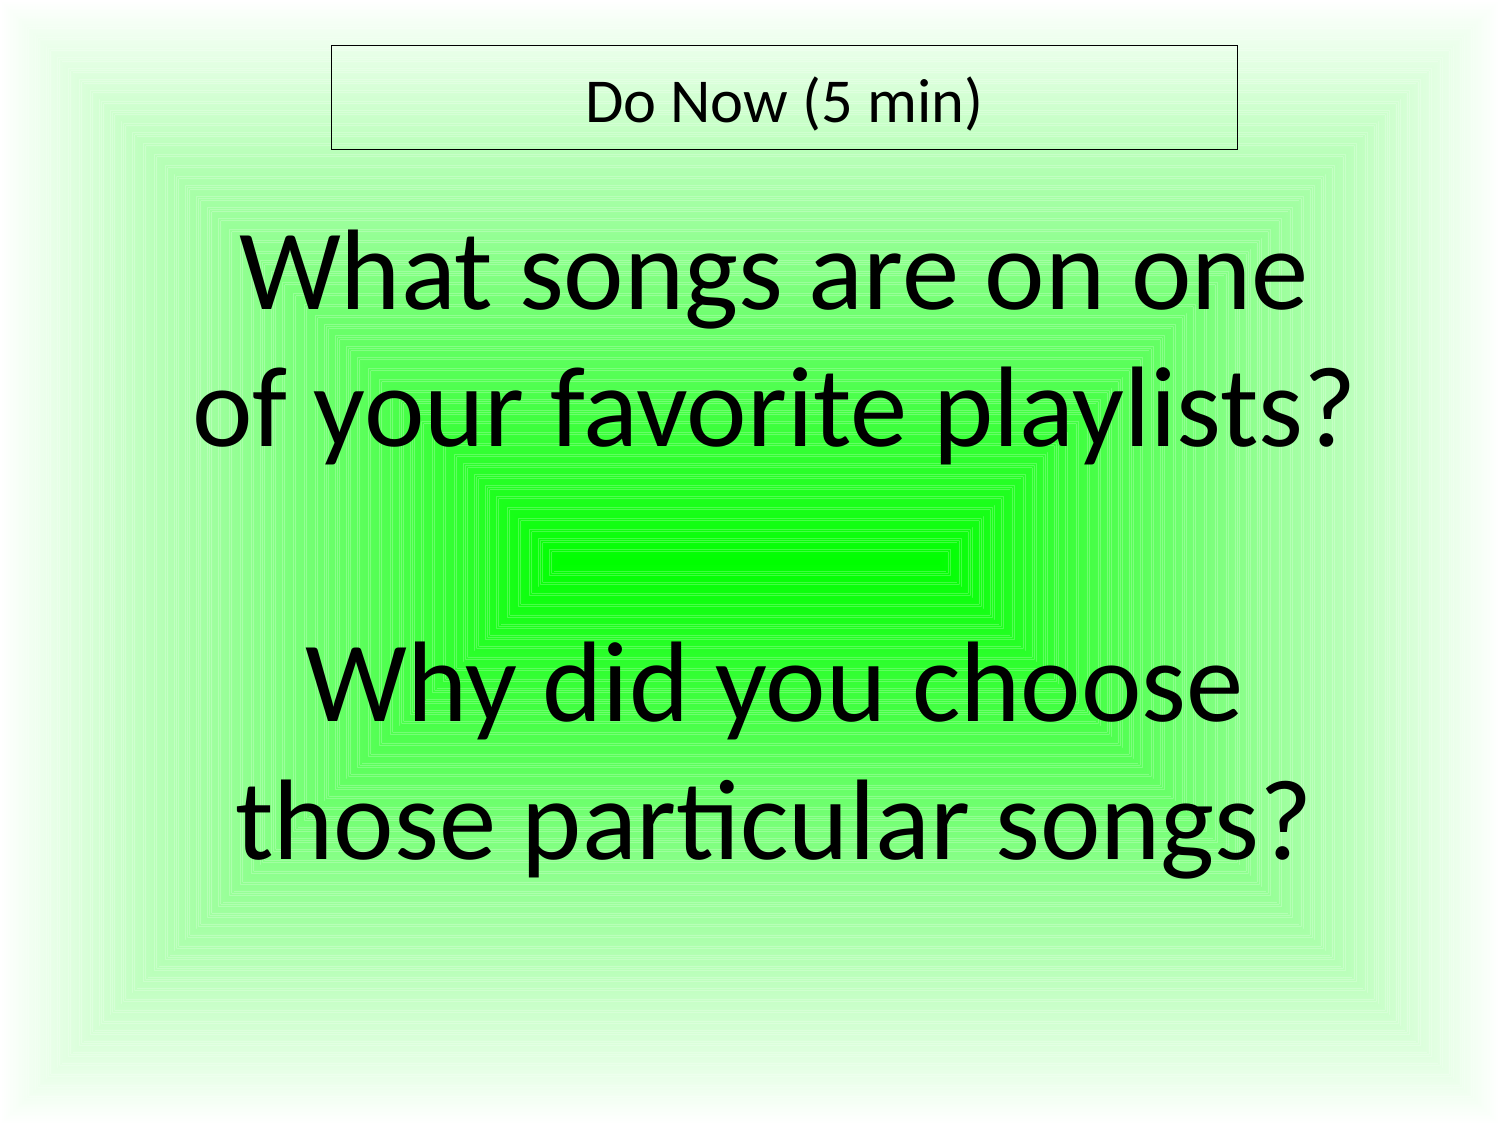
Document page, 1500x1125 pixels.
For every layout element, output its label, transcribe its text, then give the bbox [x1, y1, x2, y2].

text_box Do Now (5 min) [331, 45, 1238, 150]
text_box What songs are on one of your favorite playlists? Why did you choose those particular songs? [174, 187, 1375, 890]
